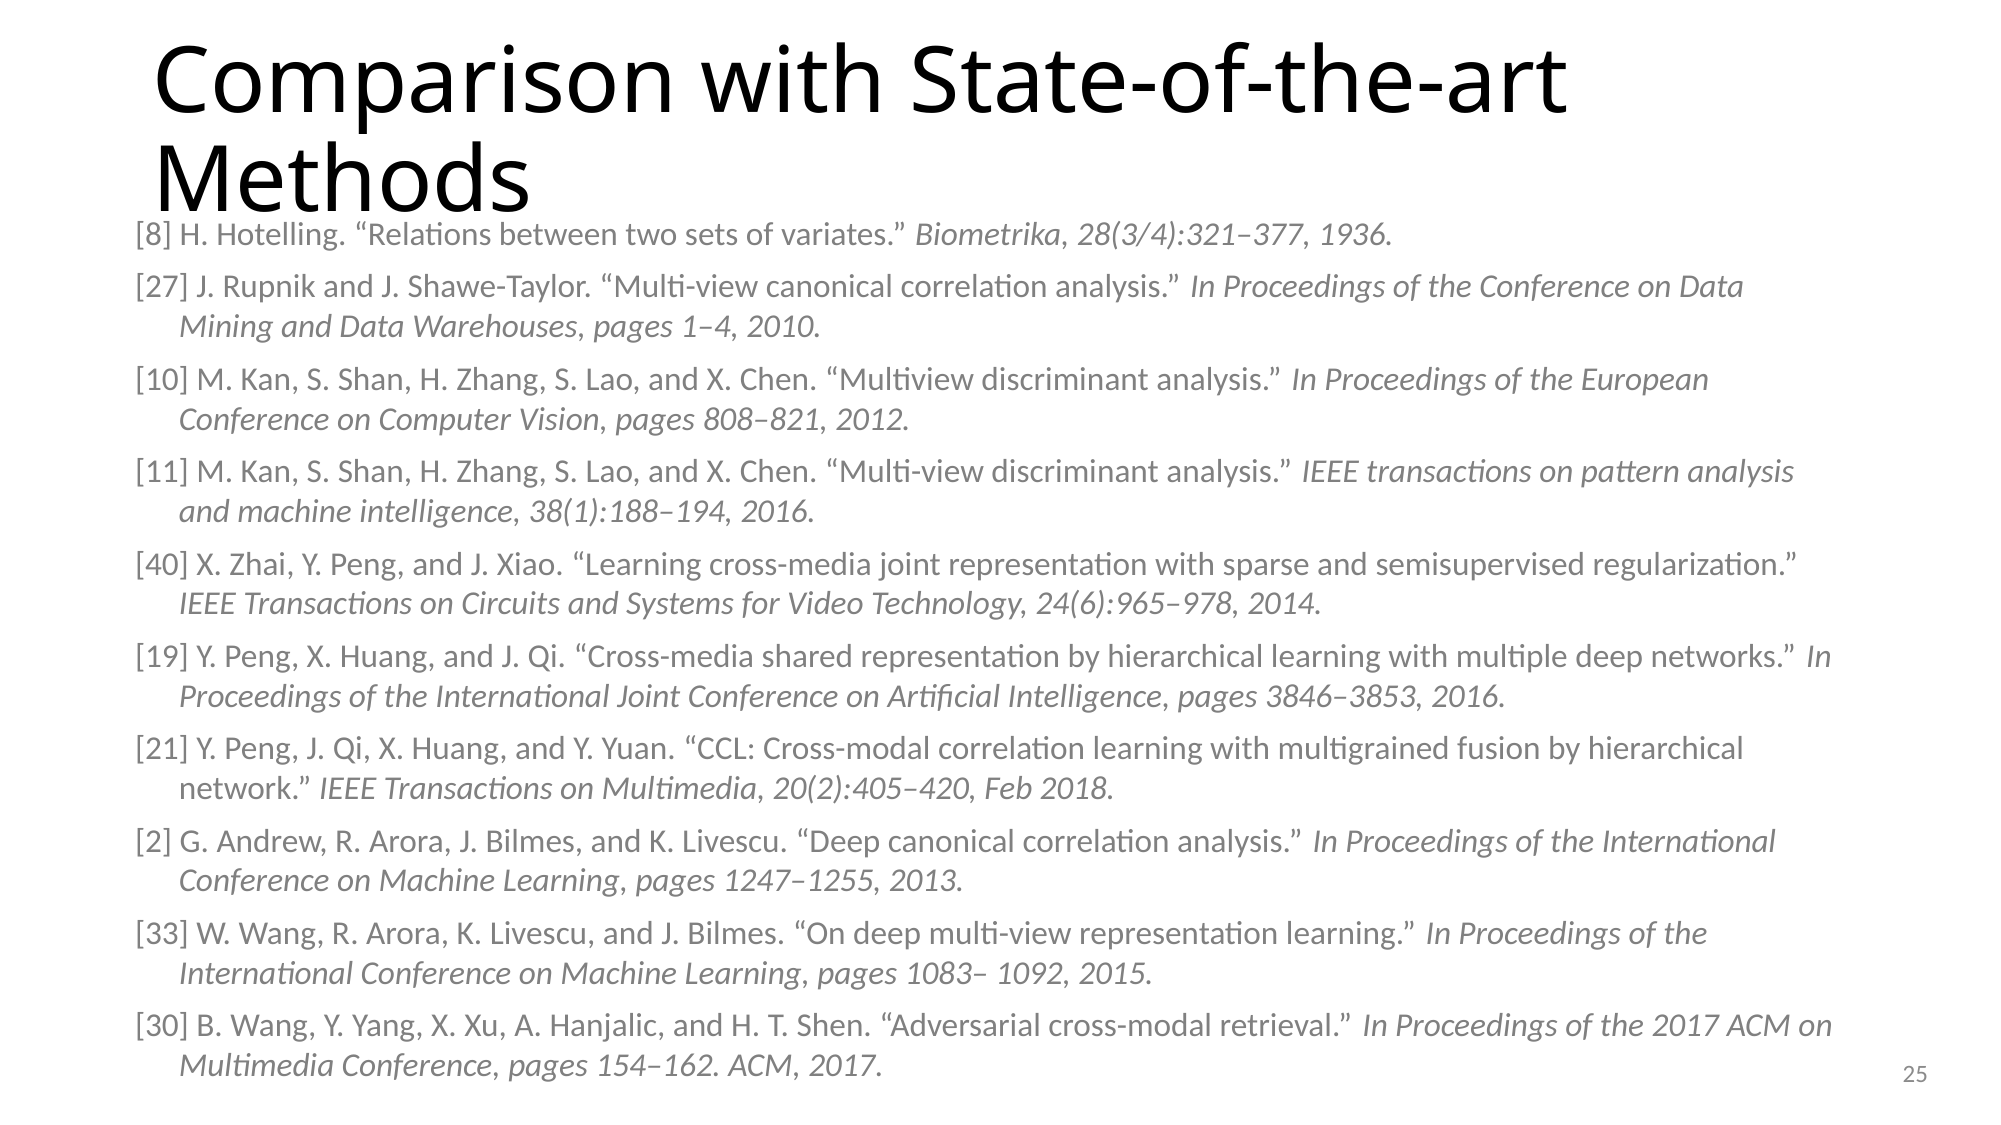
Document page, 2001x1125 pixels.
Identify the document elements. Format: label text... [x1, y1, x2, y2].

title Comparison with State-of-the-art Methods [137, 23, 1863, 204]
text_box [8] H. Hotelling. “Relations between two sets of variates.” Biometrika, 28(3/4):321–377, 1936. [27] J. Rupnik and J. Shawe-Taylor. “Multi-view canonical correlation analysis.” In Proceedings of the Conference on Data Mining and Data Warehouses, pages 1–4, 2010. [10] M. Kan, S. Shan, H. Zhang, S. Lao, and X. Chen. “Multiview discriminant analysis.” In Proceedings of the European Conference on Computer Vision, pages 808–821, 2012. [11] M. Kan, S. Shan, H. Zhang, S. Lao, and X. Chen. “Multi-view discriminant analysis.” IEEE transactions on pattern analysis and machine intelligence, 38(1):188–194, 2016. [40] X. Zhai, Y. Peng, and J. Xiao. “Learning cross-media joint representation with sparse and semisupervised regularization.” IEEE Transactions on Circuits and Systems for Video Technology, 24(6):965–978, 2014. [19] Y. Peng, X. Huang, and J. Qi. “Cross-media shared representation by hierarchical learning with multiple deep networks.” In Proceedings of the International Joint Conference on Artificial Intelligence, pages 3846–3853, 2016. [21] Y. Peng, J. Qi, X. Huang, and Y. Yuan. “CCL: Cross-modal correlation learning with multigrained fusion by hierarchical network.” IEEE Transactions on Multimedia, 20(2):405–420, Feb 2018. [2] G. Andrew, R. Arora, J. Bilmes, and K. Livescu. “Deep canonical correlation analysis.” In Proceedings of the International Conference on Machine Learning, pages 1247–1255, 2013. [33] W. Wang, R. Arora, K. Livescu, and J. Bilmes. “On deep multi-view representation learning.” In Proceedings of the International Conference on Machine Learning, pages 1083– 1092, 2015. [30] B. Wang, Y. Yang, X. Xu, A. Hanjalic, and H. T. Shen. “Adversarial cross-modal retrieval.” In Proceedings of the 2017 ACM on Multimedia Conference, pages 154–162. ACM, 2017. [120, 204, 1863, 1091]
slide_number 25 [1493, 1042, 1944, 1103]
